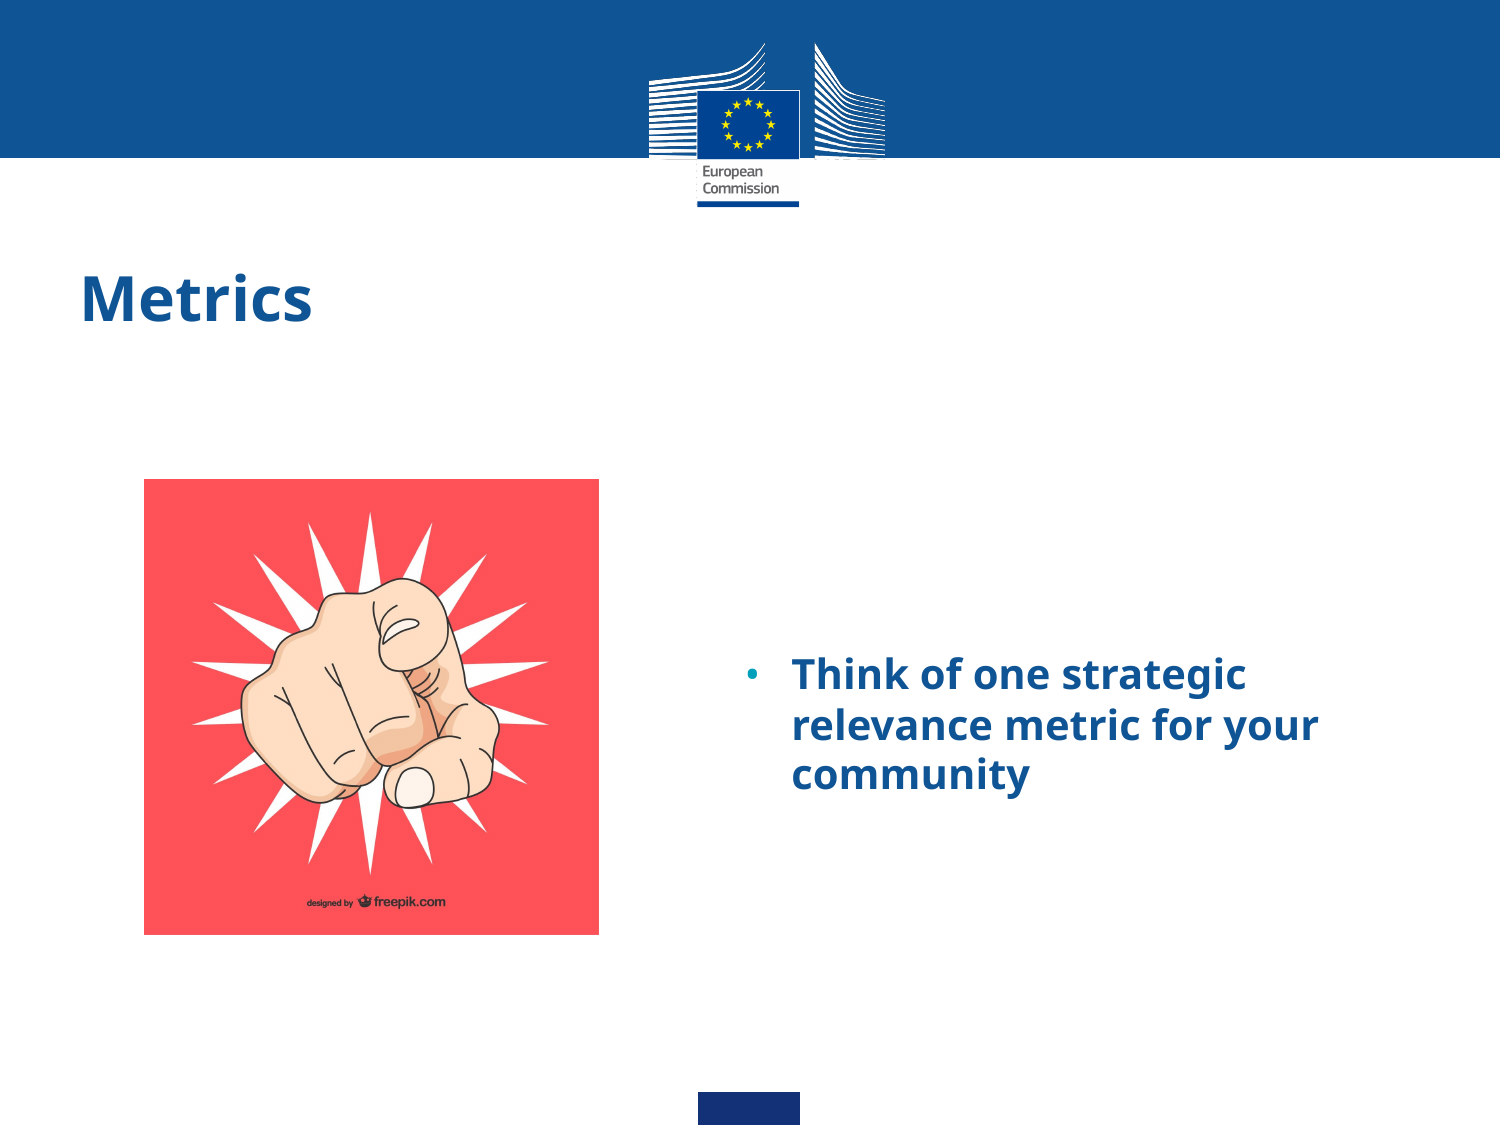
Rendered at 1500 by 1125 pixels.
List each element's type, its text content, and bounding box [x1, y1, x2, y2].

title Metrics [64, 219, 1415, 374]
picture [144, 479, 600, 935]
picture [649, 42, 885, 208]
list Think of one strategic relevance metric for your community [654, 572, 1429, 842]
